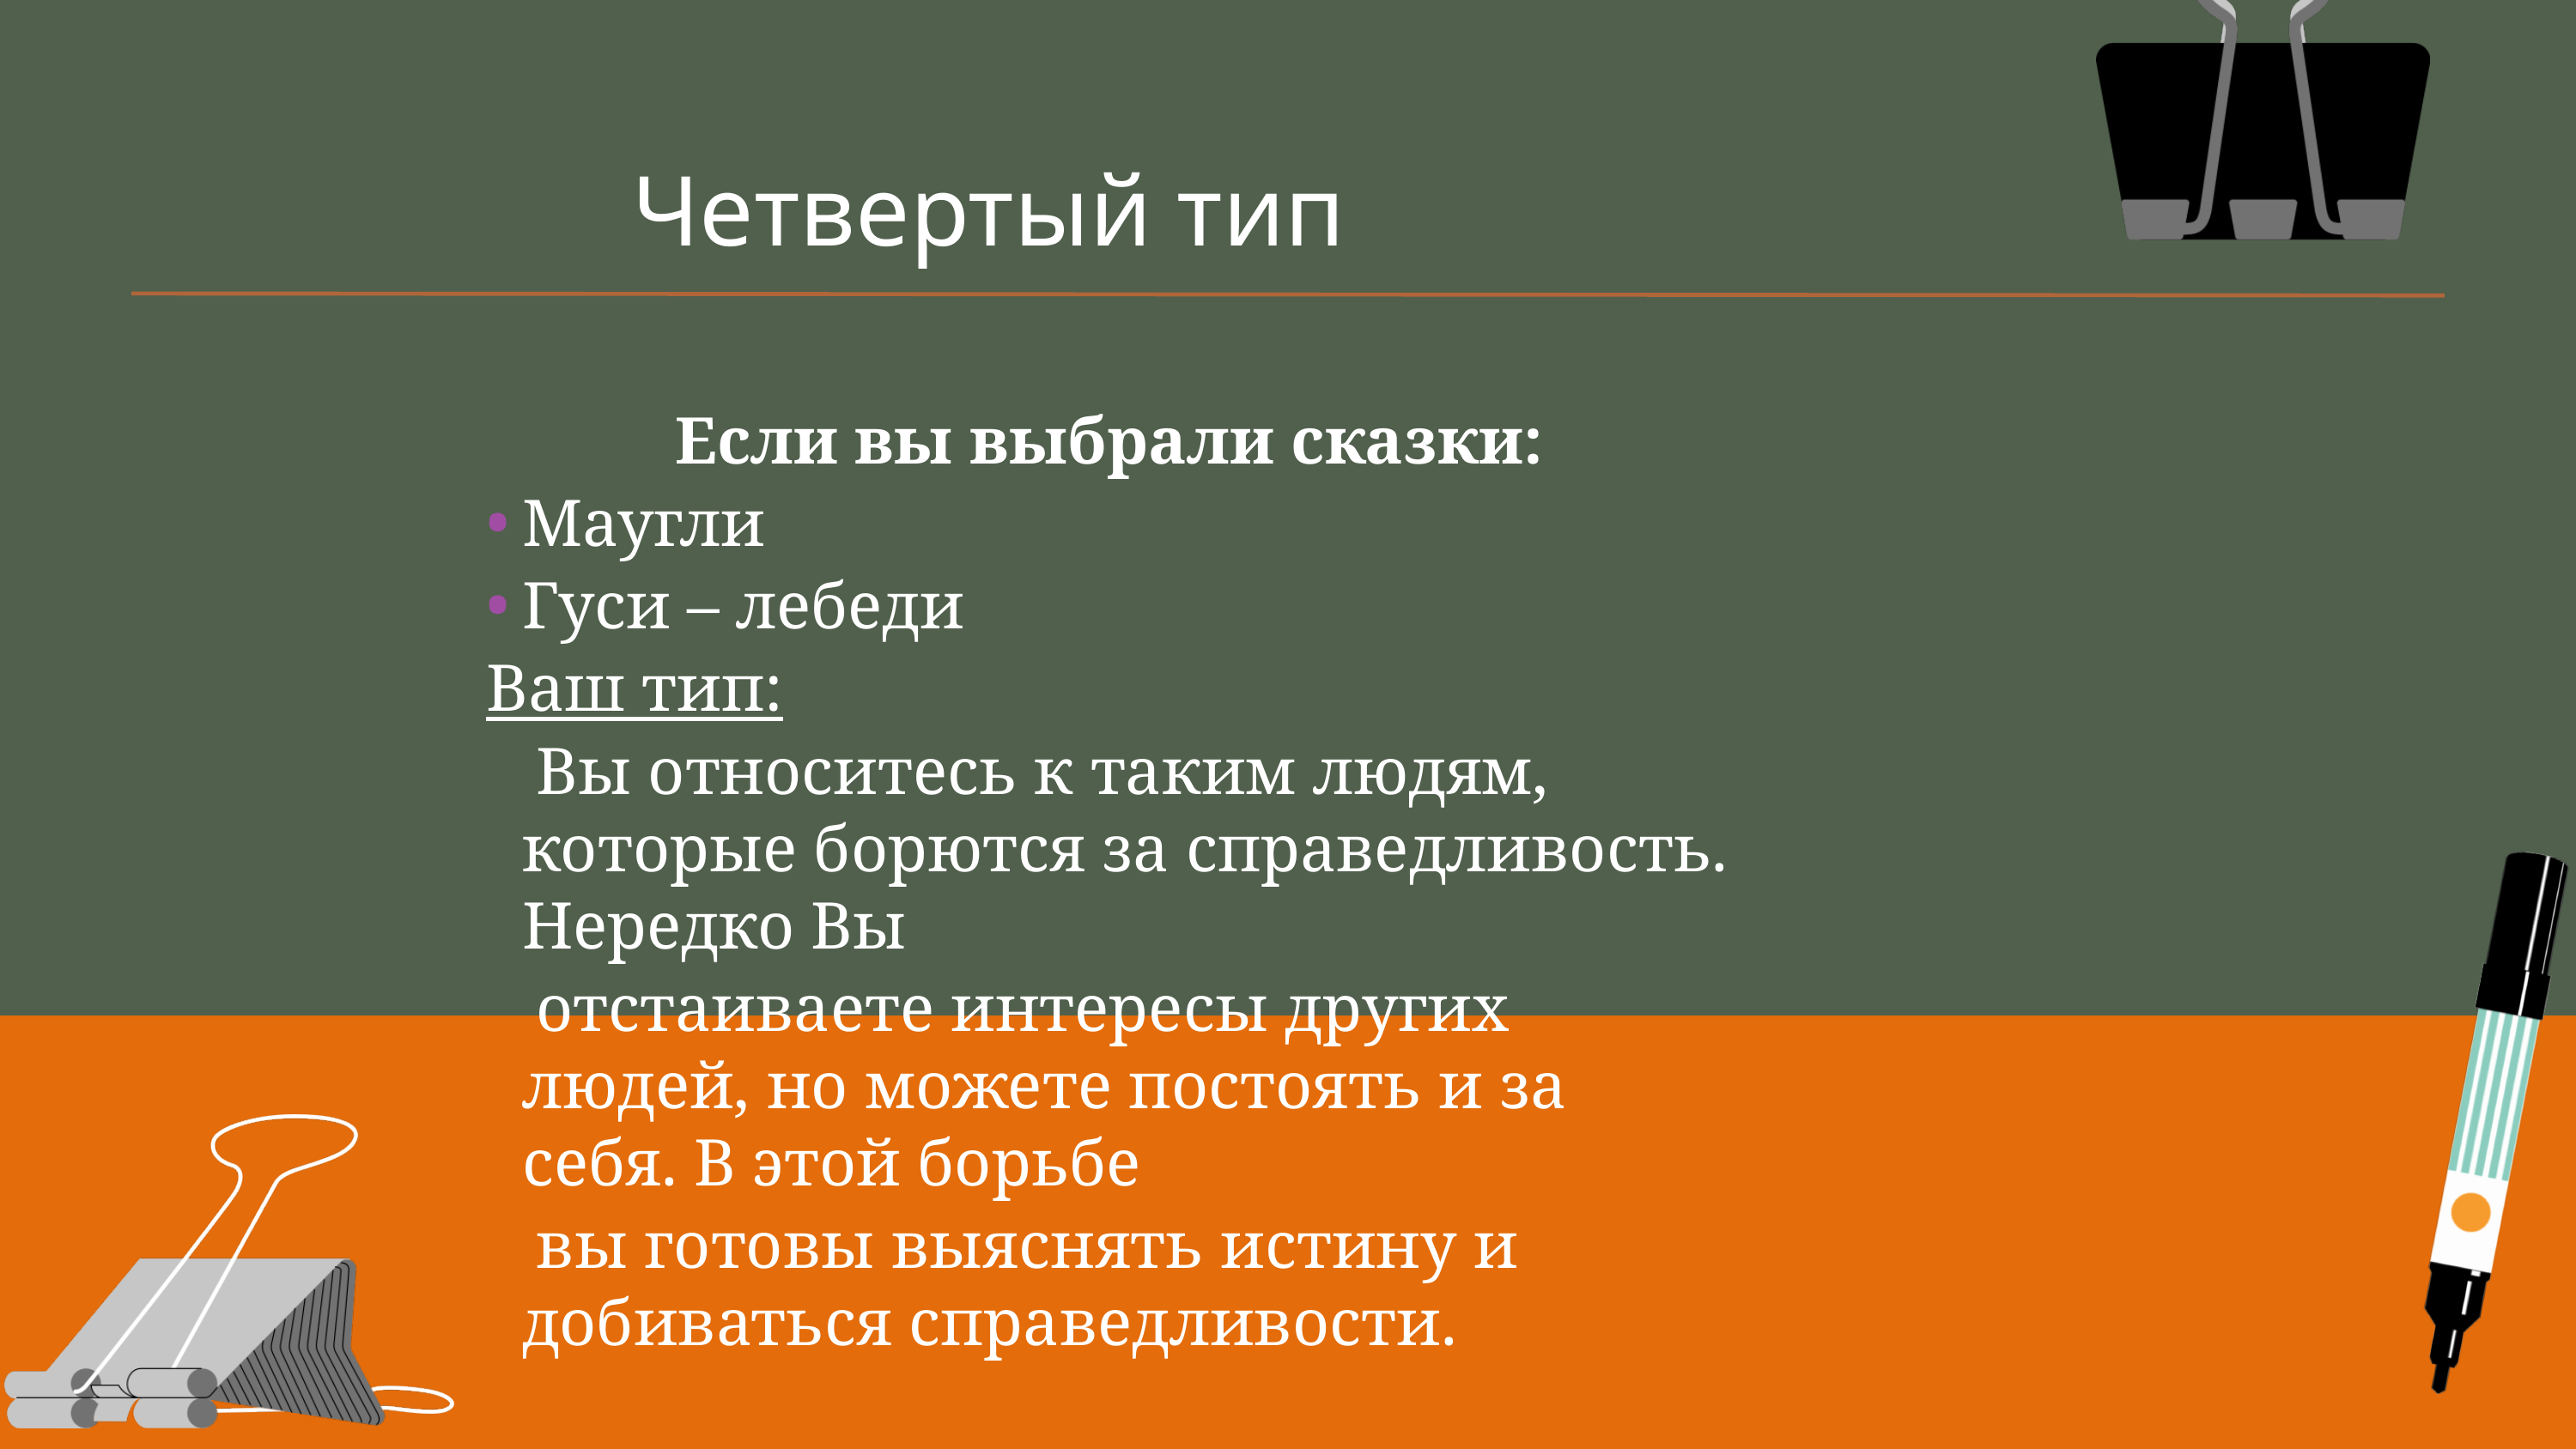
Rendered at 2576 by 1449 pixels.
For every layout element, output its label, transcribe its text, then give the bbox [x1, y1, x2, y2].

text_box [0, 1015, 2576, 1449]
picture [2096, 0, 2430, 240]
picture [0, 1114, 455, 1429]
picture [2452, 848, 2573, 1398]
text_box Четвертый тип [131, 149, 1846, 265]
text_box Если вы выбрали сказки: Маугли Гуси – лебеди Ваш тип: Вы относитесь к таким людям, которые борются за справедливость. Нередко Вы отстаиваете интересы других людей, но можете постоять и за себя. В этой борьбе вы готовы выяснять истину и добиваться справедливости. [458, 392, 1747, 1014]
